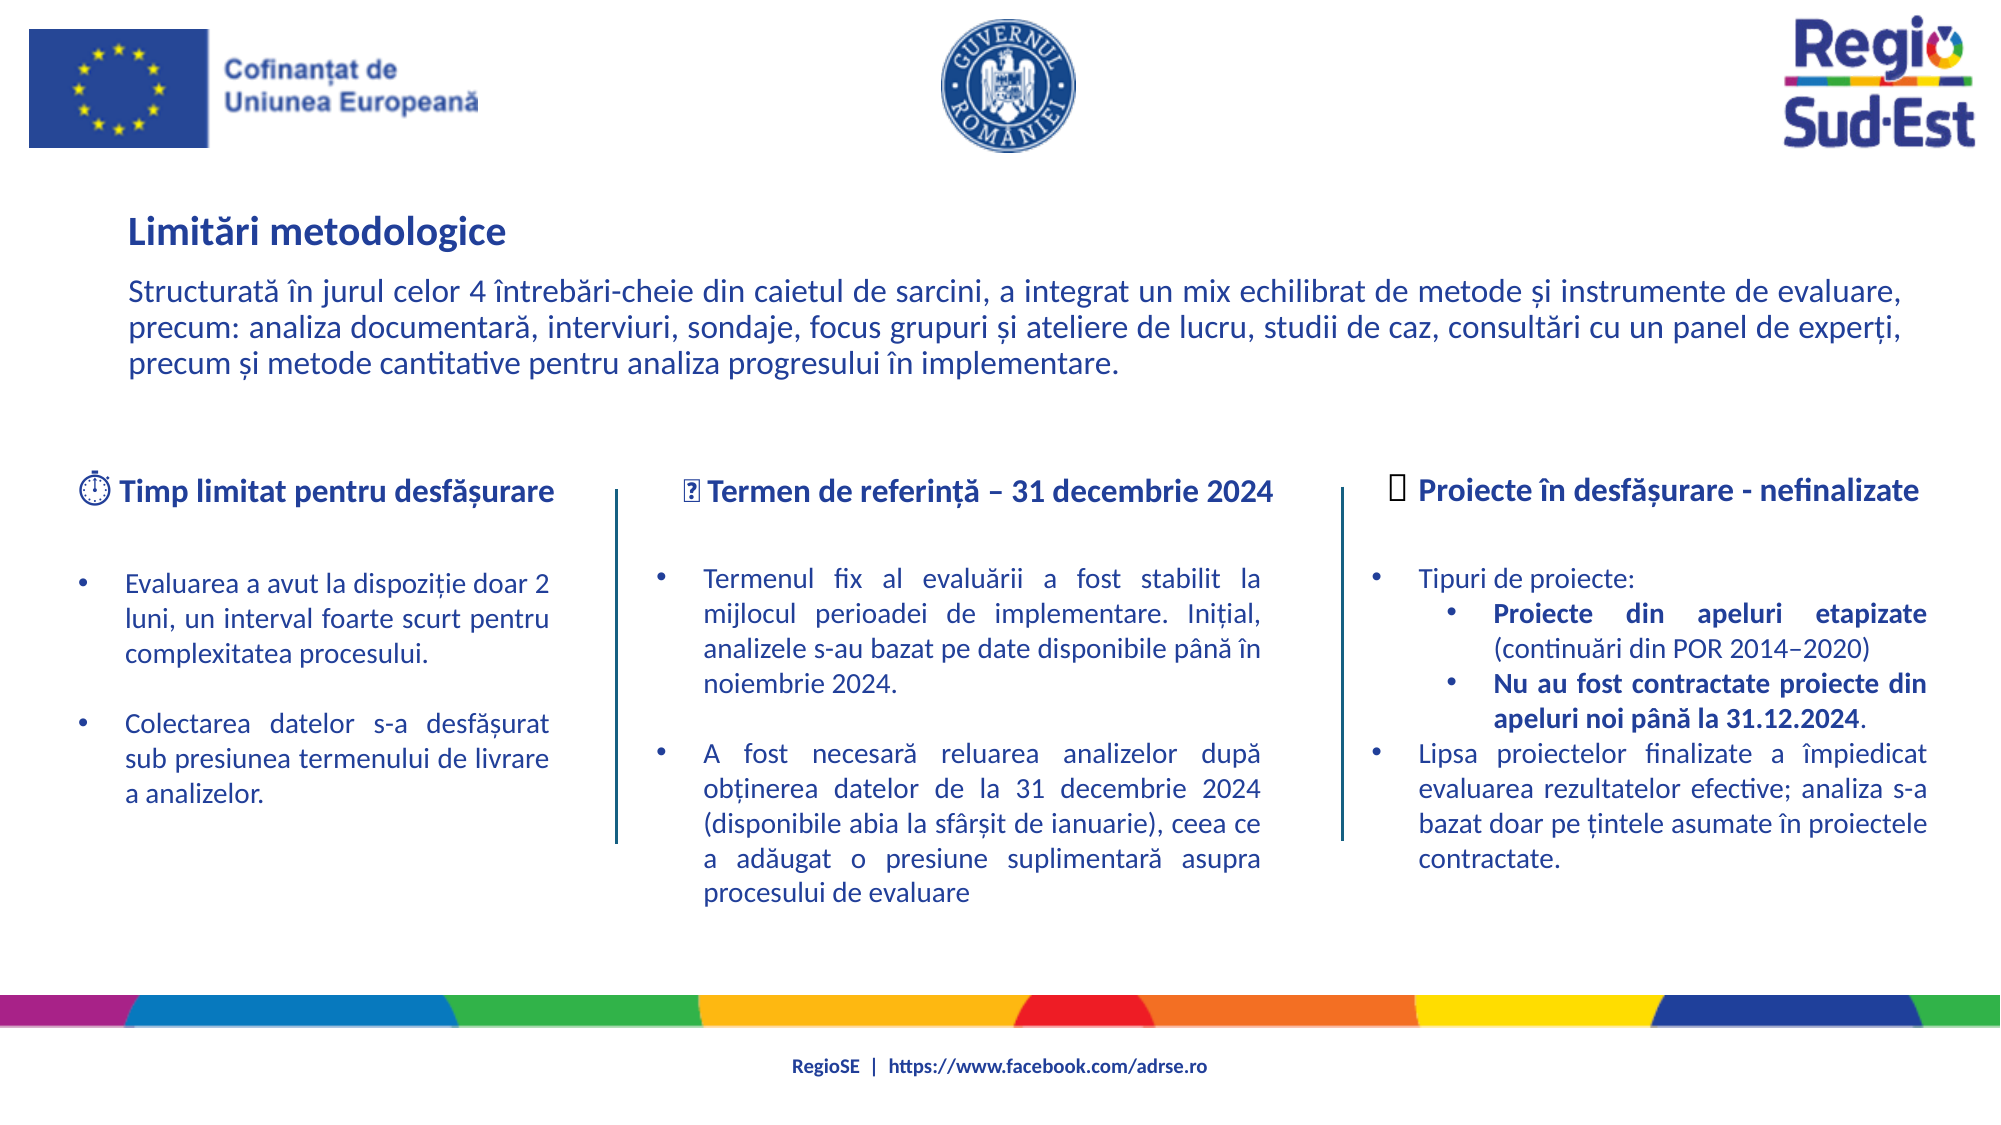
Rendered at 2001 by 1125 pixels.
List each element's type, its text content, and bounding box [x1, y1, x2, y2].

picture [1759, 0, 2000, 220]
text_box 📅 Termen de referință – 31 decembrie 2024 [607, 461, 1351, 516]
text_box 🧱 Proiecte în desfășurare - nefinalizate [1371, 456, 2000, 517]
text_box Tipuri de proiecte: Proiecte din apeluri etapizate (continuări din POR 2014–2020) Nu au fost contractate proiecte din apeluri noi până la 31.12.2024. Lipsa proiectelor finalizate a împiedicat evaluarea rezultatelor efective; analiza s-a bazat doar pe țintele asumate în proiectele contractate. [1356, 551, 1943, 882]
picture [941, 19, 1076, 153]
picture [0, 995, 2000, 1029]
text_box Evaluarea a avut la dispoziție doar 2 luni, un interval foarte scurt pentru complexitatea procesului. Colectarea datelor s-a desfășurat sub presiunea termenului de livrare a analizelor. [63, 557, 565, 817]
text_box RegioSE | https://www.facebook.com/adrse.ro [776, 1029, 1223, 1085]
picture [28, 28, 478, 148]
text_box Limitări metodologice [113, 196, 1213, 261]
text_box ⏱️ Timp limitat pentru desfășurare [63, 461, 607, 516]
subtitle Structurată în jurul celor 4 întrebări-cheie din caietul de sarcini, a integrat un mix echilibrat de metode și instrumente de evaluare, precum: analiza documentară, interviuri, sondaje, focus grupuri și ateliere de lucru, studii de caz, consultări cu un panel de experți, precum și metode cantitative pentru analiza progresului în implementare. [113, 266, 1920, 327]
text_box Termenul fix al evaluării a fost stabilit la mijlocul perioadei de implementare. Inițial, analizele s-au bazat pe date disponibile până în noiembrie 2024. A fost necesară reluarea analizelor după obținerea datelor de la 31 decembrie 2024 (disponibile abia la sfârșit de ianuarie), ceea ce a adăugat o presiune suplimentară asupra procesului de evaluare [641, 551, 1277, 917]
